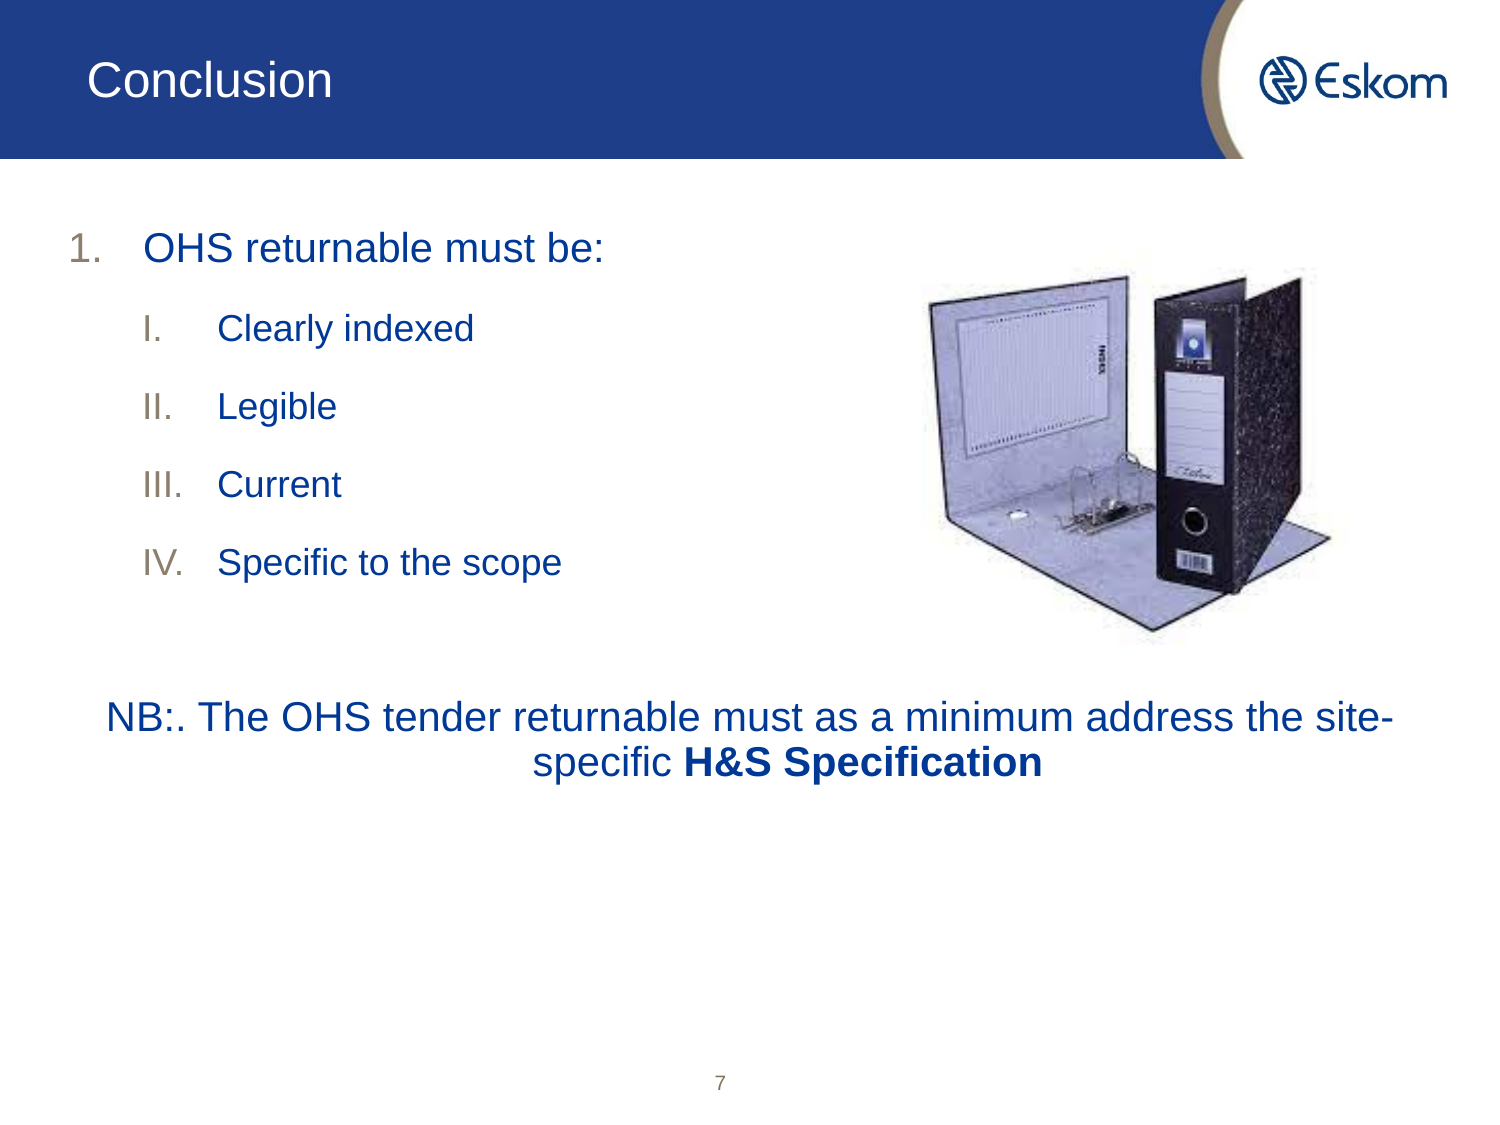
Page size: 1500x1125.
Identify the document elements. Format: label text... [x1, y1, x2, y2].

list OHS returnable must be: Clearly indexed Legible Current Specific to the scope NB:. The OHS tender returnable must as a minimum address the site-specific H&S Specification [53, 219, 1448, 1047]
slide_number 7 [643, 1058, 798, 1103]
picture [1257, 55, 1450, 105]
title Conclusion [71, 27, 1142, 137]
picture [890, 219, 1352, 681]
picture [0, 0, 1246, 159]
